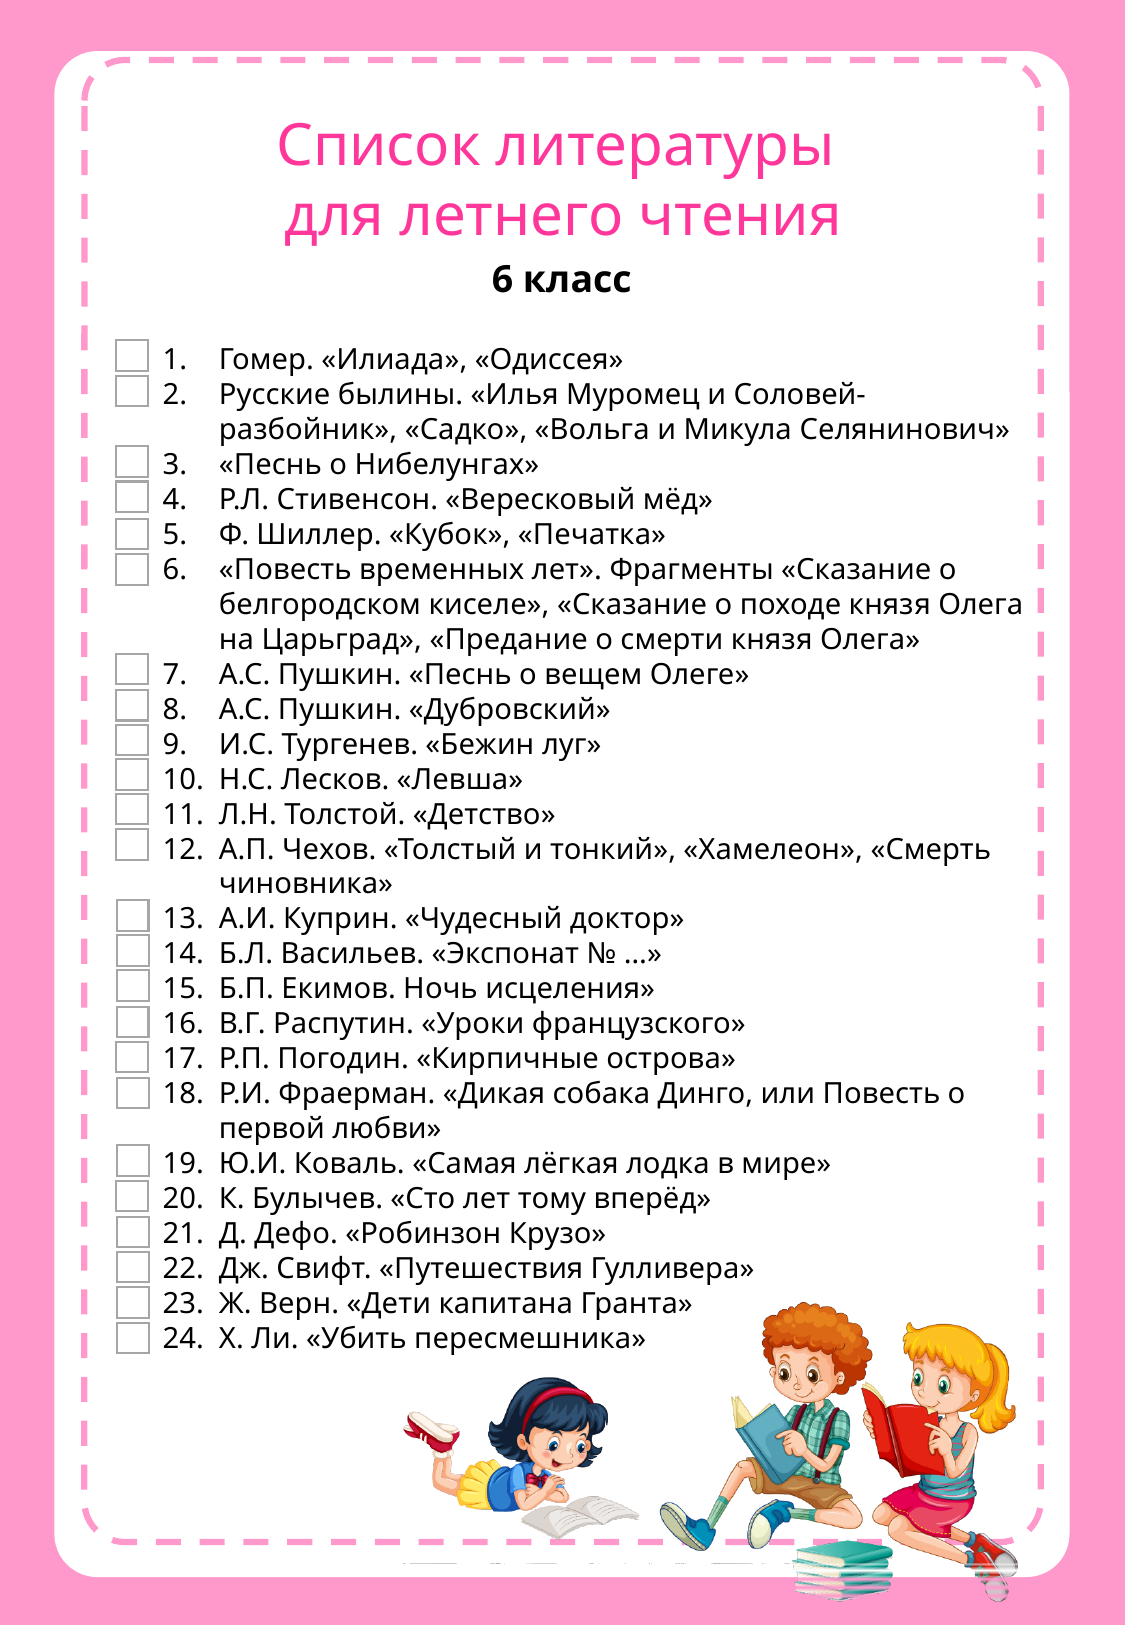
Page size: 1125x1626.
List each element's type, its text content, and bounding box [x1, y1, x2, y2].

text_box [115, 793, 149, 825]
text_box [115, 480, 149, 513]
text_box [116, 899, 150, 932]
text_box [115, 1041, 149, 1073]
text_box [116, 1077, 150, 1109]
text_box [115, 553, 149, 586]
text_box Список литературы для летнего чтения [108, 99, 1018, 255]
text_box [116, 1251, 150, 1283]
text_box [115, 758, 149, 791]
text_box [116, 1286, 150, 1319]
text_box [116, 969, 150, 1002]
text_box [115, 339, 149, 372]
picture [403, 1302, 1018, 1602]
text_box [115, 724, 149, 756]
text_box [116, 1322, 150, 1354]
text_box [115, 445, 149, 478]
text_box [116, 1144, 150, 1177]
text_box [116, 1216, 150, 1248]
text_box [83, 58, 1042, 1544]
text_box [115, 1180, 149, 1212]
text_box [115, 689, 149, 722]
text_box [116, 1006, 150, 1038]
text_box Гомер. «Илиада», «Одиссея» Русские былины. «Илья Муромец и Соловей-разбойник», «Садко», «Вольга и Микула Селянинович» «Песнь о Нибелунгах» Р.Л. Стивенсон. «Вересковый мёд» Ф. Шиллер. «Кубок», «Печатка» «Повесть временных лет». Фрагменты «Сказание о белгородском киселе», «Сказание о походе князя Олега на Царьград», «Предание о смерти князя Олега» А.С. Пушкин. «Песнь о вещем Олеге» А.С. Пушкин. «Дубровский» И.С. Тургенев. «Бежин луг» Н.С. Лесков. «Левша» Л.Н. Толстой. «Детство» А.П. Чехов. «Толстый и тонкий», «Хамелеон», «Смерть чиновника» А.И. Куприн. «Чудесный доктор» Б.Л. Васильев. «Экспонат № …» Б.П. Екимов. Ночь исцеления» В.Г. Распутин. «Уроки французского» Р.П. Погодин. «Кирпичные острова» Р.И. Фраерман. «Дикая собака Динго, или Повесть о первой любви» Ю.И. Коваль. «Самая лёгкая лодка в мире» К. Булычев. «Сто лет тому вперёд» Д. Дефо. «Робинзон Крузо» Дж. Свифт. «Путешествия Гулливера» Ж. Верн. «Дети капитана Гранта» Х. Ли. «Убить пересмешника» [147, 333, 1041, 1362]
text_box 6 класс [318, 247, 806, 308]
text_box [115, 653, 149, 685]
text_box [115, 518, 149, 550]
text_box [115, 375, 149, 407]
text_box [115, 828, 149, 861]
text_box [116, 934, 150, 967]
text_box [53, 49, 1071, 1579]
